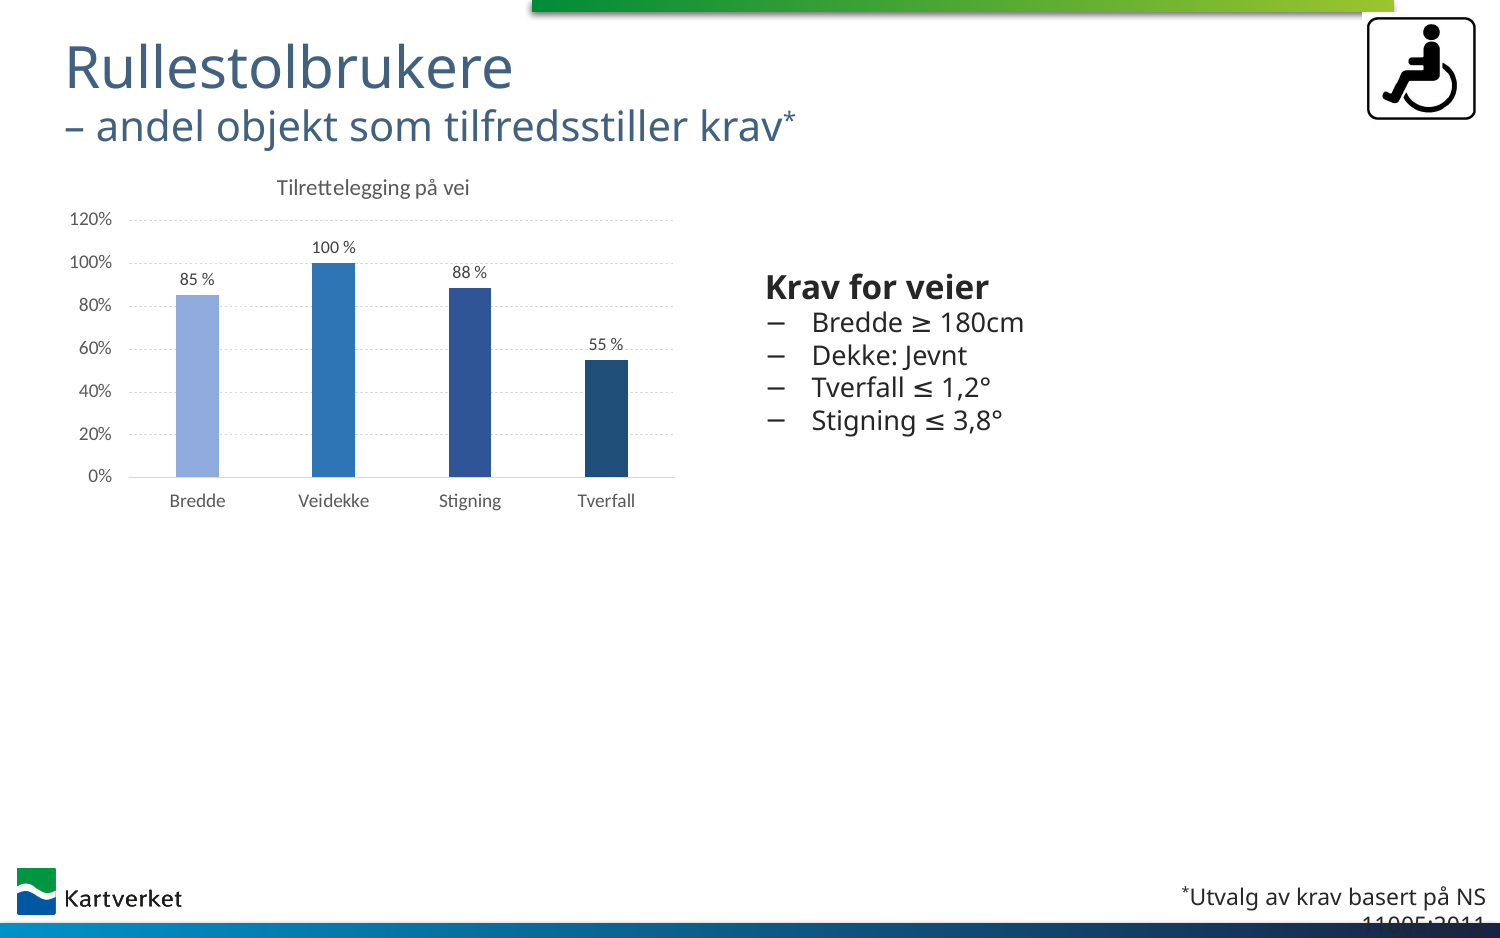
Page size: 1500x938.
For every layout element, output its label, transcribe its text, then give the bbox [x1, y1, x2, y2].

picture [1362, 12, 1481, 126]
text_box Krav for veier Bredde ≥ 180cm Dekke: Jevnt Tverfall ≤ 1,2° Stigning ≤ 3,8° [750, 258, 1234, 444]
picture [62, 166, 685, 519]
text_box *Utvalg av krav basert på NS 11005:2011 [1068, 873, 1500, 938]
text_box Rullestolbrukere – andel objekt som tilfredsstiller krav* [49, 25, 1431, 158]
